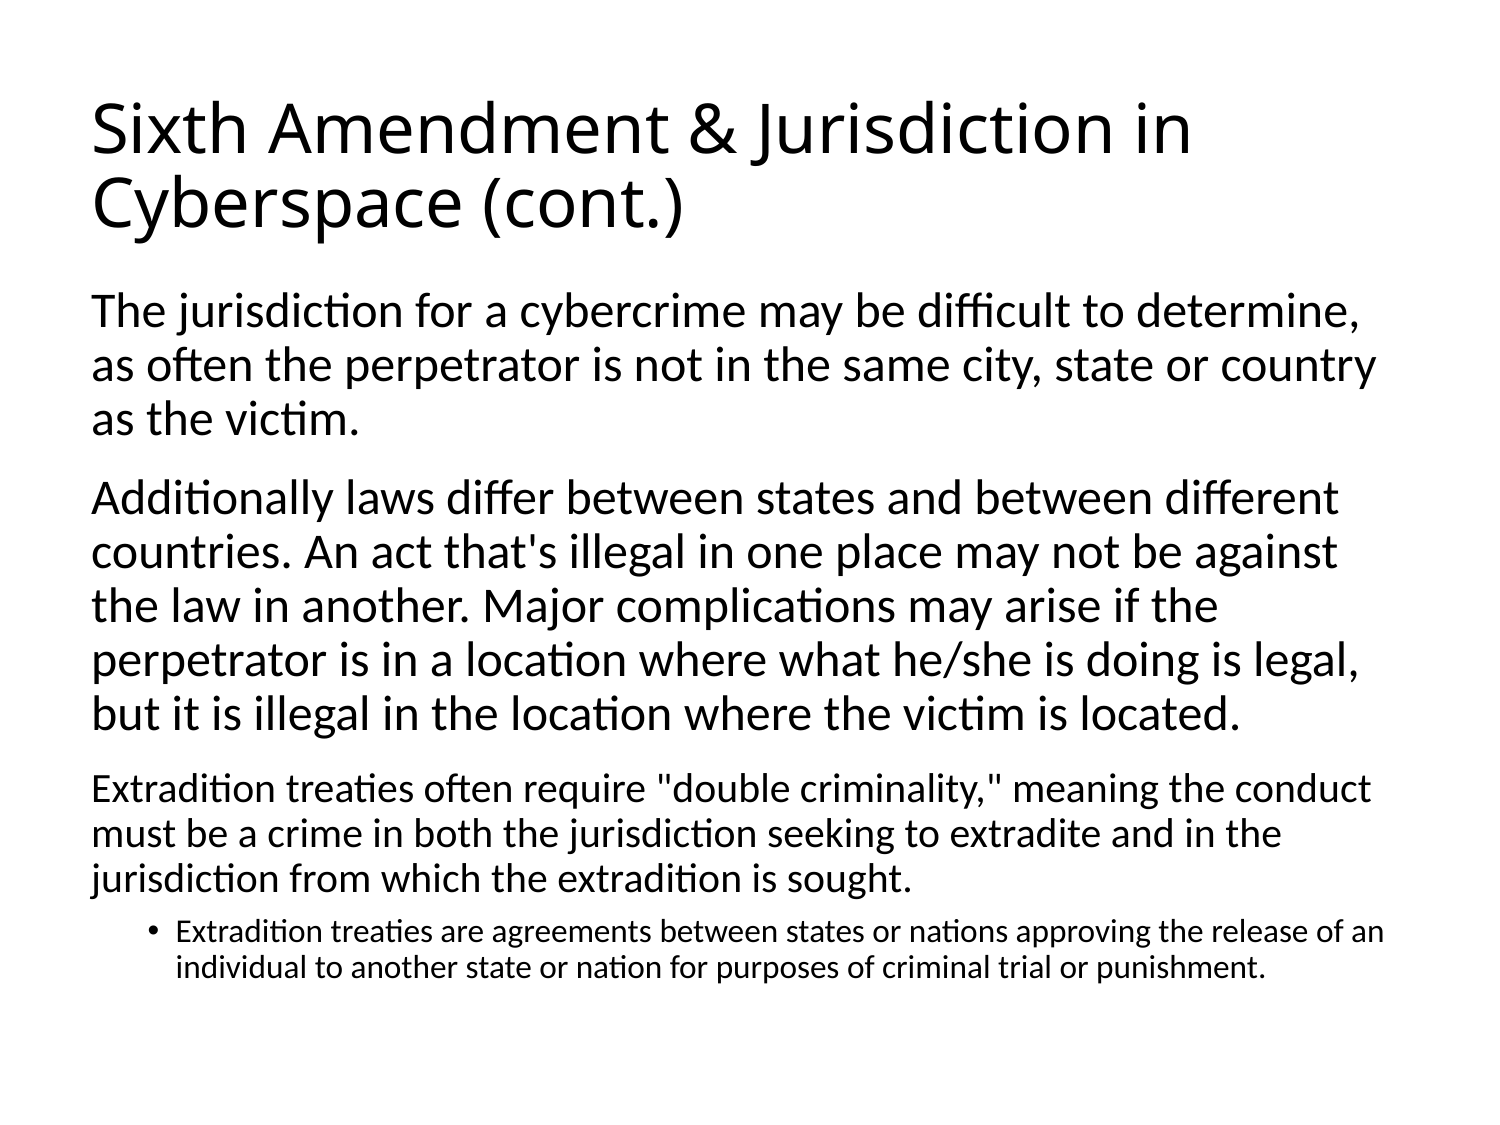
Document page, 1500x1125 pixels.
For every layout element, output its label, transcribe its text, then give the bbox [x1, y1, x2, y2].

list The jurisdiction for a cybercrime may be difficult to determine, as often the perpetrator is not in the same city, state or country as the victim. Additionally laws differ between states and between different countries. An act that's illegal in one place may not be against the law in another. Major complications may arise if the perpetrator is in a location where what he/she is doing is legal, but it is illegal in the location where the victim is located. Extradition treaties often require "double criminality," meaning the conduct must be a crime in both the jurisdiction seeking to extradite and in the jurisdiction from which the extradition is sought. Extradition treaties are agreements between states or nations approving the release of an individual to another state or nation for purposes of criminal trial or punishment. [75, 276, 1429, 991]
title Sixth Amendment & Jurisdiction in Cyberspace (cont.) [75, 59, 1429, 276]
